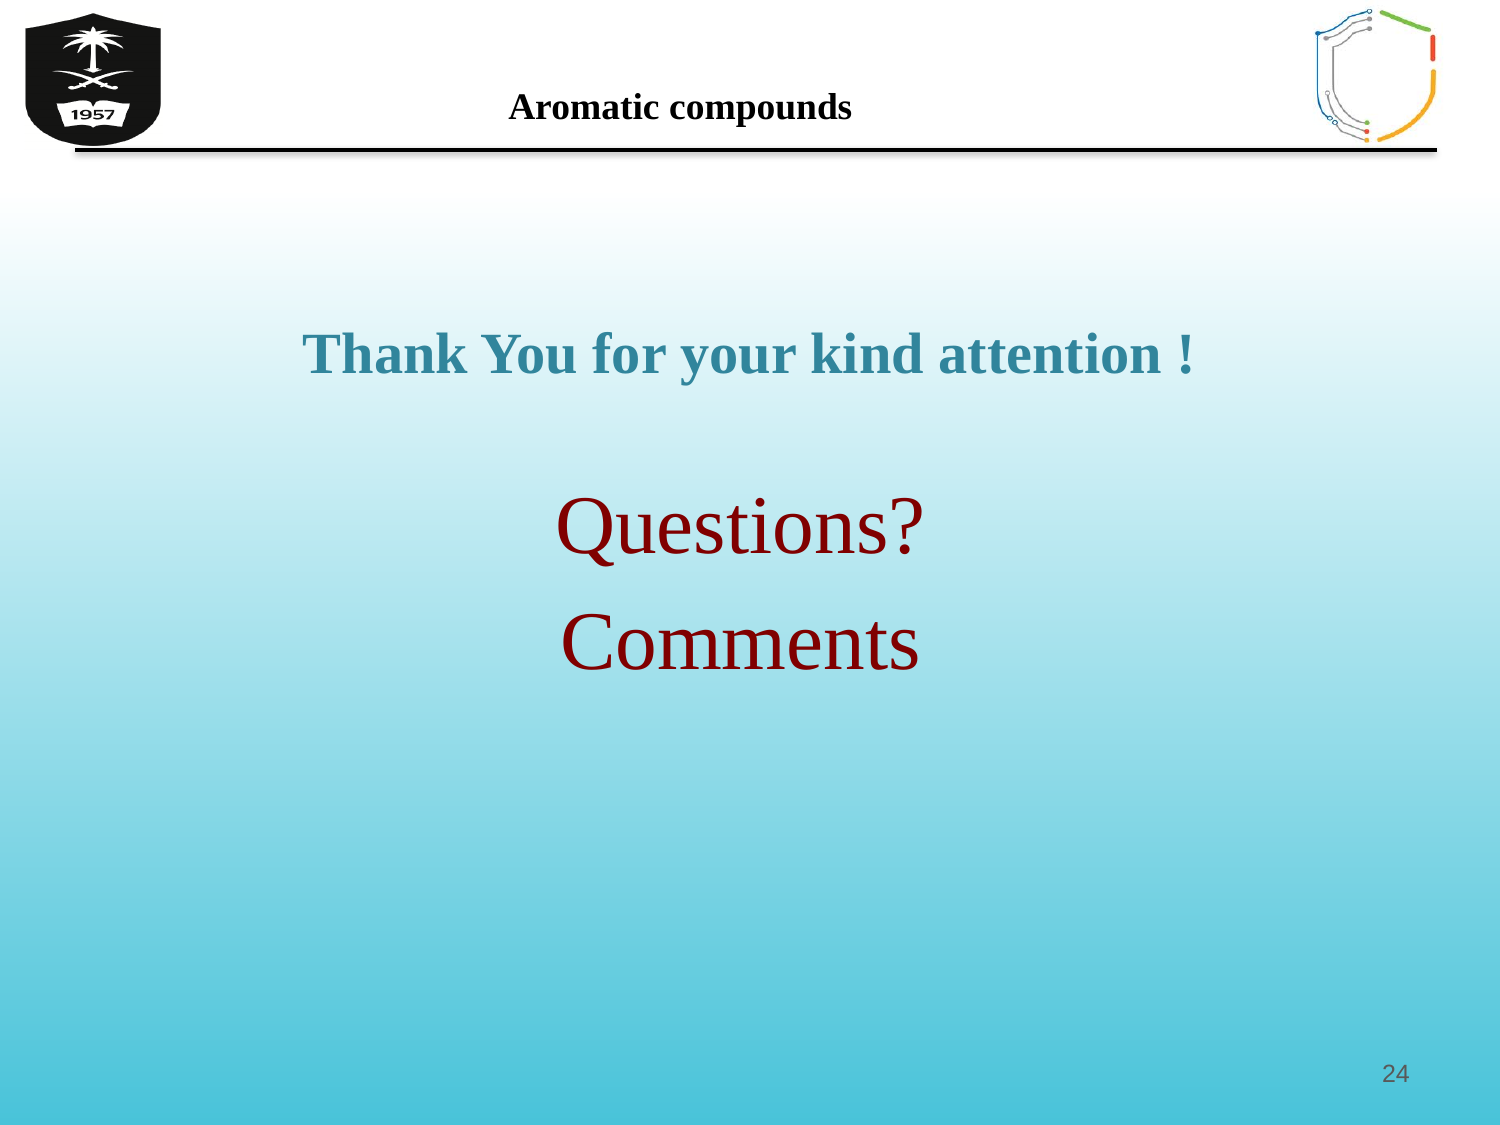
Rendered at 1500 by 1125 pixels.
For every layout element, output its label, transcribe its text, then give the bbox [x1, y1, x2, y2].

title Thank You for your kind attention ! [112, 275, 1388, 425]
picture [1287, 0, 1463, 165]
slide_number 24 [1074, 1042, 1425, 1103]
subtitle Questions? Comments [437, 462, 1044, 776]
text_box Aromatic compounds [493, 74, 868, 135]
picture [24, 12, 163, 151]
